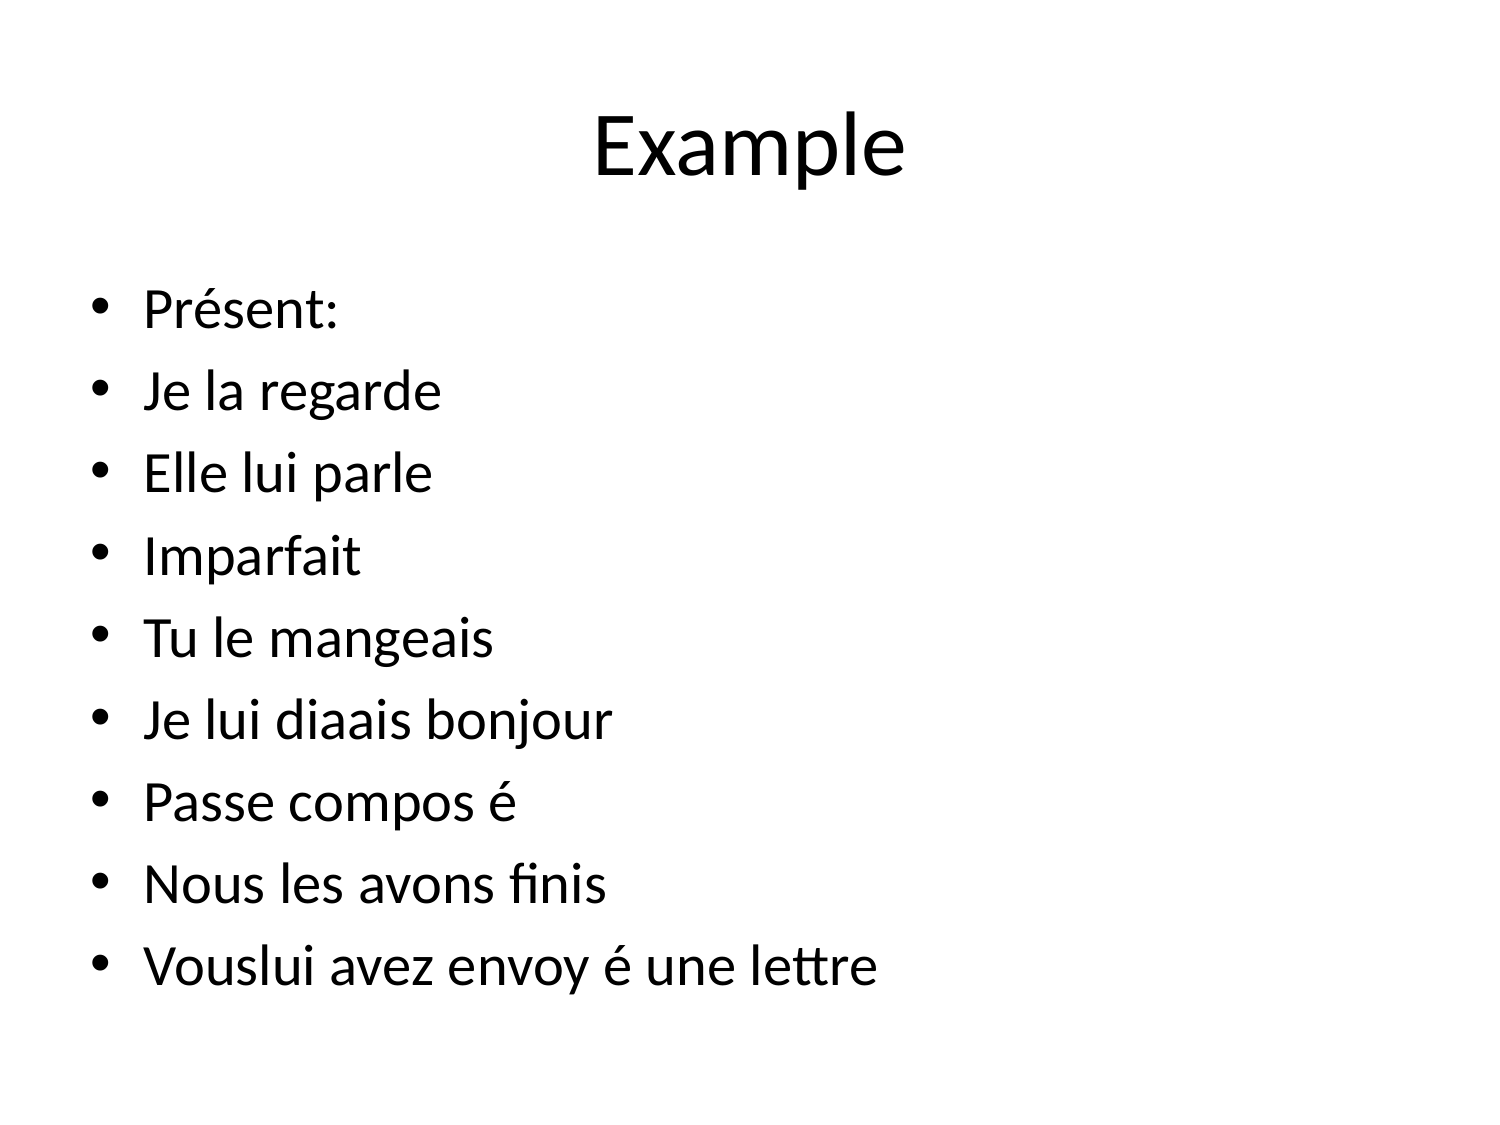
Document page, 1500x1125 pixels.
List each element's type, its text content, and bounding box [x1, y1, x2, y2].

title Example [75, 45, 1425, 233]
list Présent: Je la regarde Elle lui parle Imparfait Tu le mangeais Je lui diaais bonjour Passe compos é Nous les avons finis Vouslui avez envoy é une lettre [75, 262, 1425, 1005]
